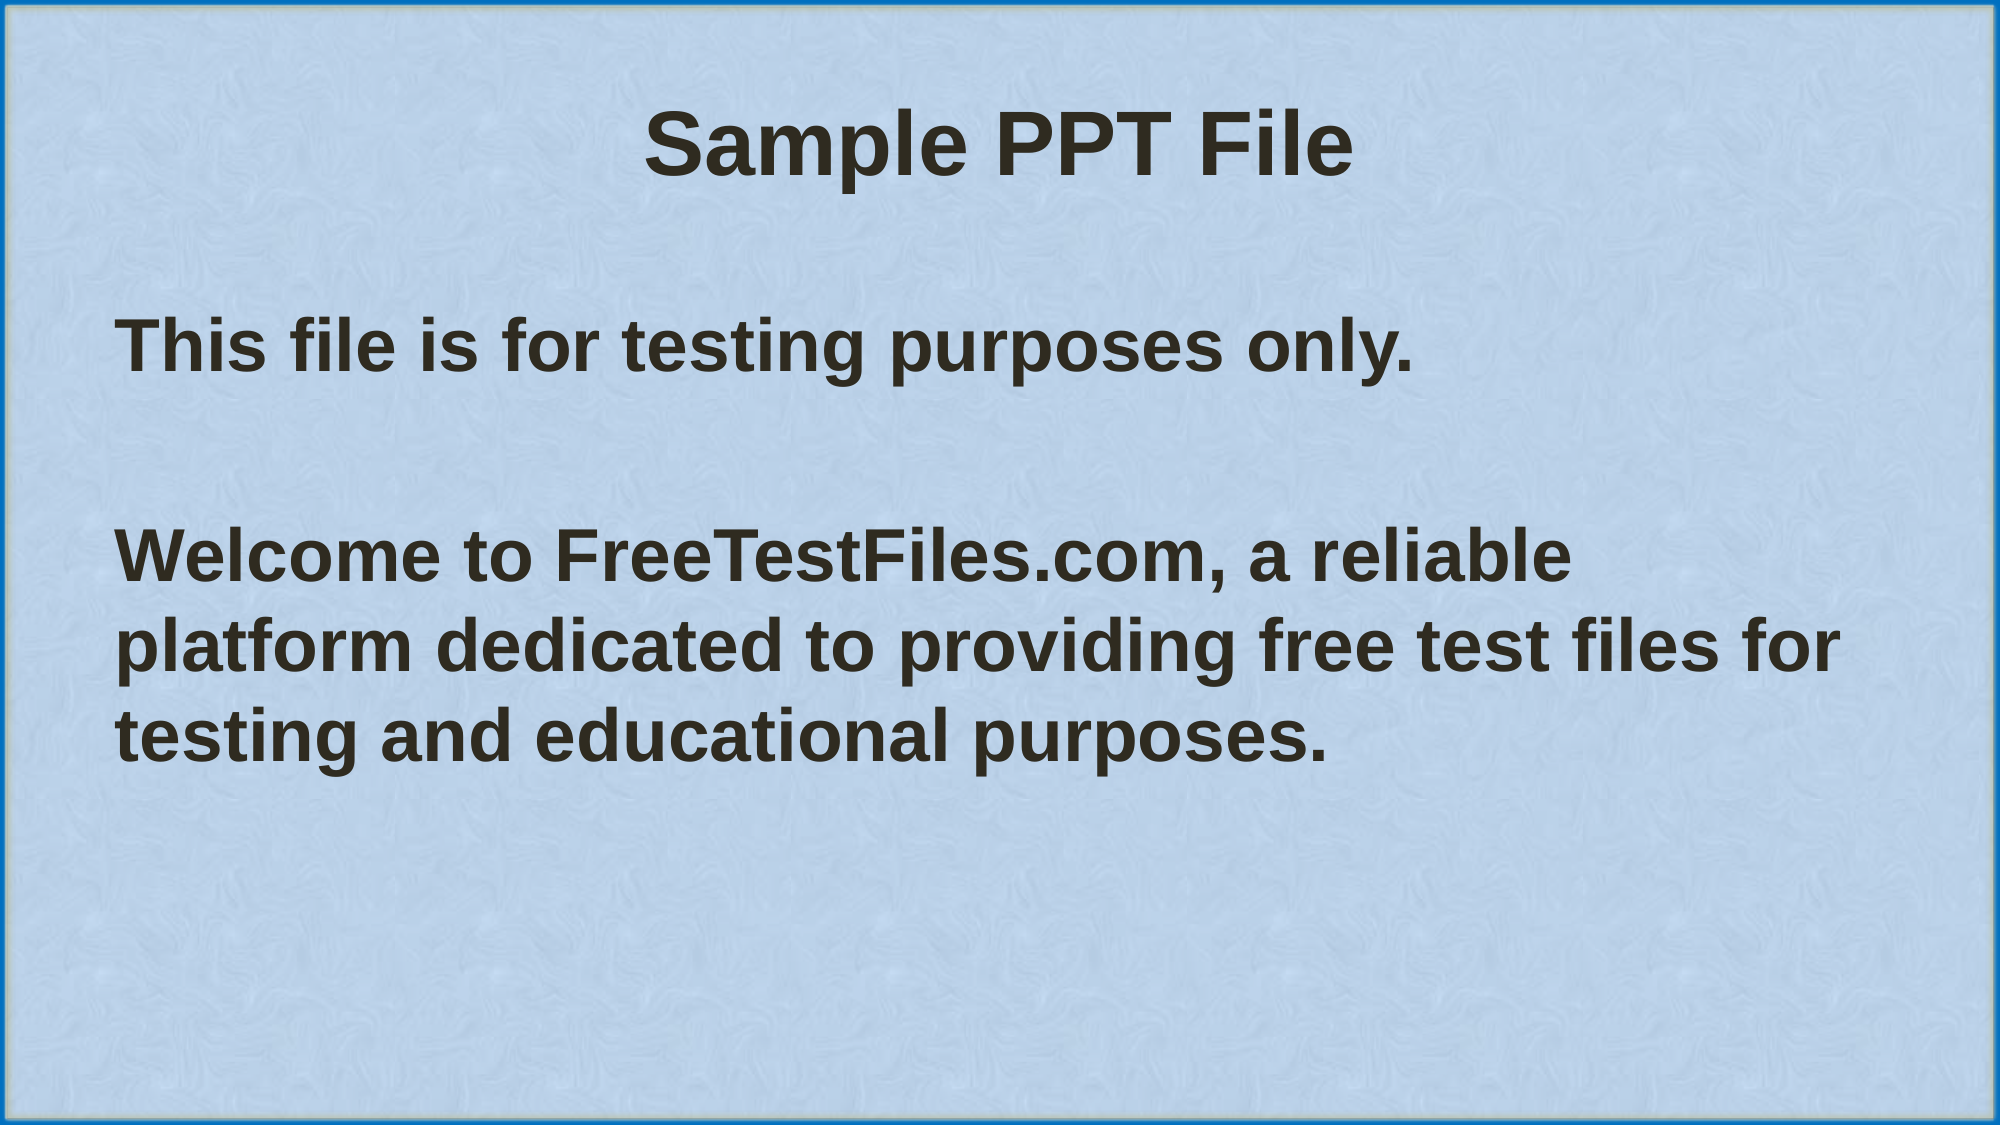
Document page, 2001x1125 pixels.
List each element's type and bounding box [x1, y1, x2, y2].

text_box [0, 0, 1999, 1125]
